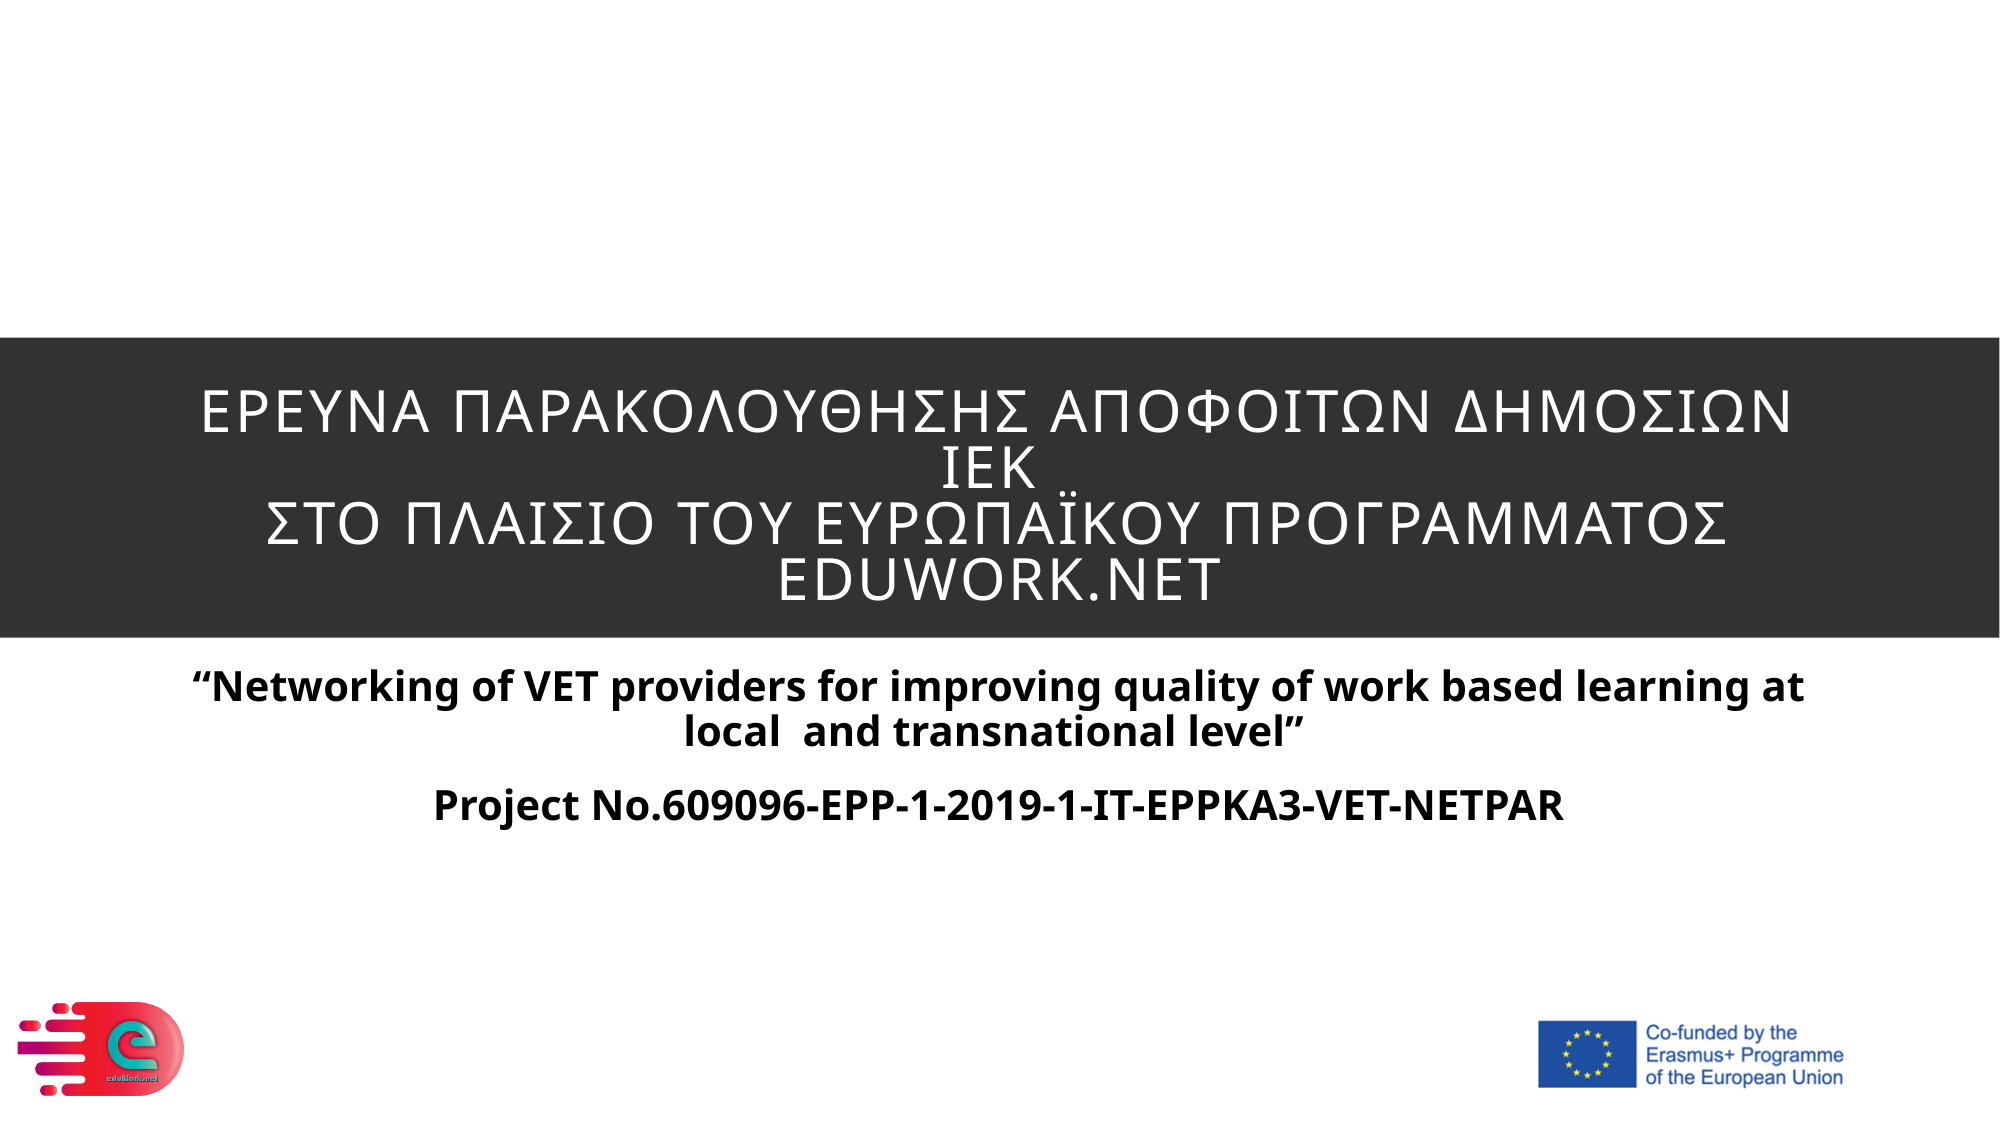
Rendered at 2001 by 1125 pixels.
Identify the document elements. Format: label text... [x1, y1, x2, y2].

title Ερευνα παρακολουθησησ αποφοιτων δημοσιων ιεκ στο πλαισιο του Ευρωπαϊκου προγραμματοσ Eduwork.net [136, 362, 1862, 638]
picture [17, 1002, 184, 1096]
list “Networking of VET providers for improving quality of work based learning at local and transnational level” Project No.609096-EPP-1-2019-1-IT-EPPKA3-VET-NETPAR [136, 657, 1862, 851]
picture [1522, 1007, 1970, 1100]
